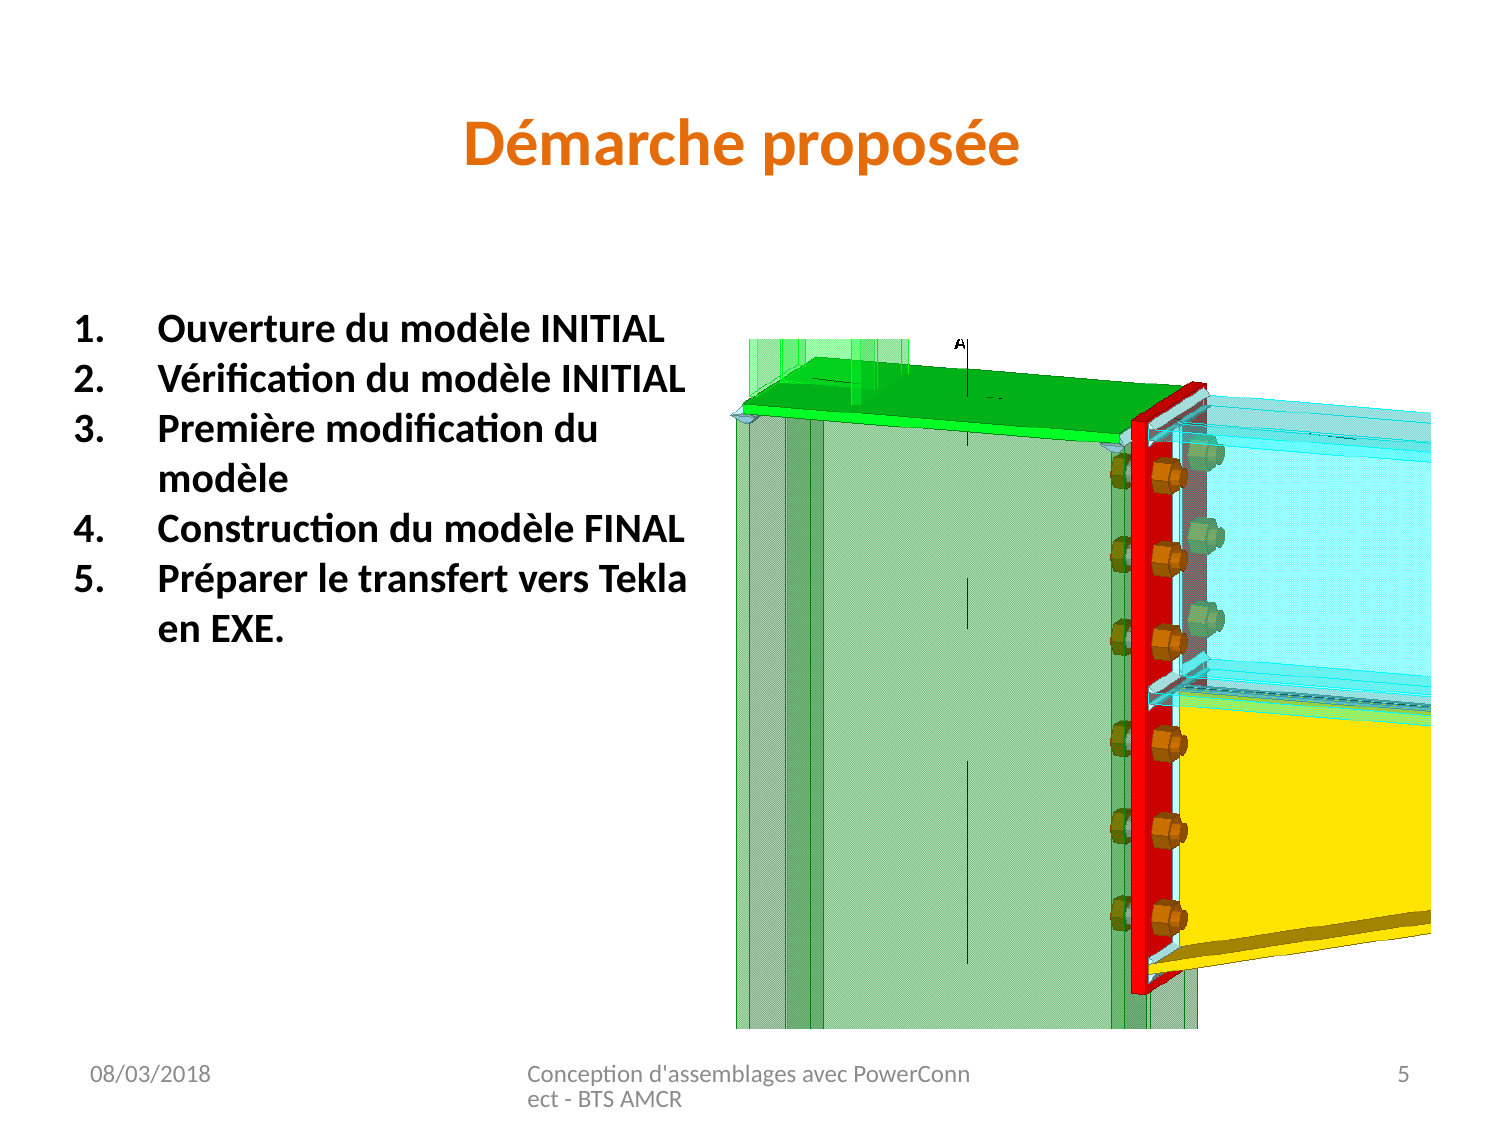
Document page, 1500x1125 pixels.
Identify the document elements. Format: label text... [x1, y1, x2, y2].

picture [714, 339, 1431, 1029]
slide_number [75, 1042, 425, 1103]
text_box Ouverture du modèle INITIAL Vérification du modèle INITIAL Première modification du modèle Construction du modèle FINAL Préparer le transfert vers Tekla en EXE. [58, 292, 739, 658]
slide_number 5 [1074, 1042, 1425, 1103]
footer Conception d'assemblages avec PowerConnect - BTS AMCR [512, 1042, 988, 1103]
title Démarche proposée [75, 45, 1425, 233]
